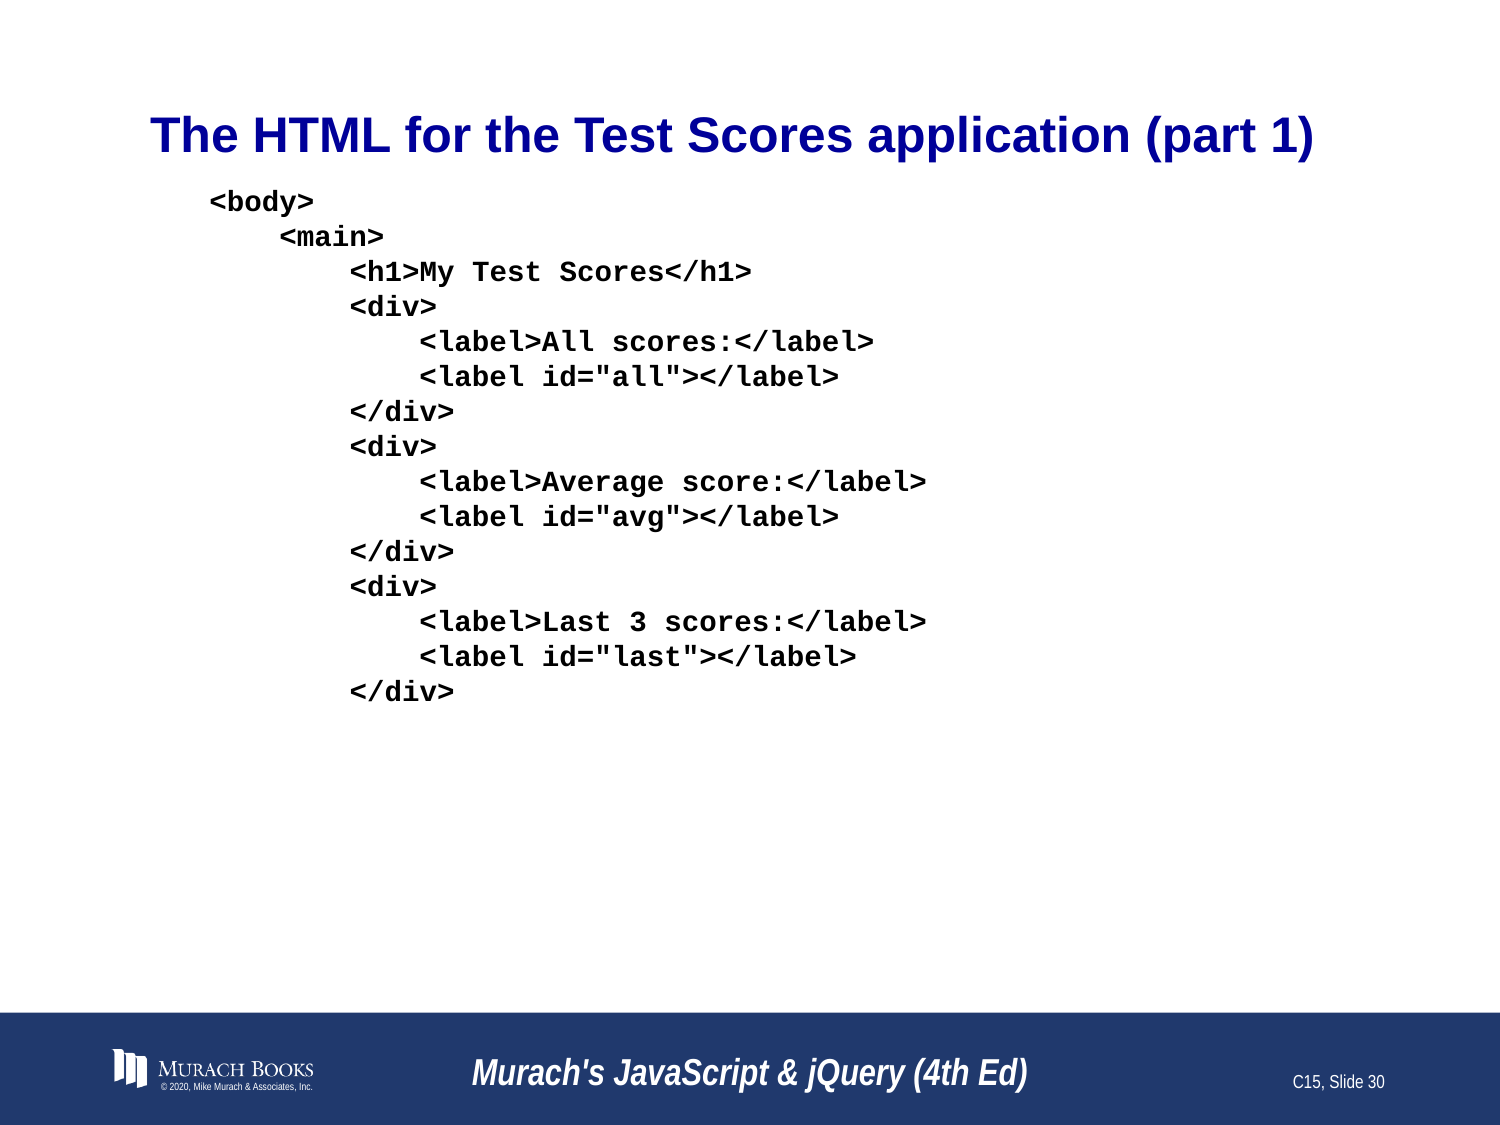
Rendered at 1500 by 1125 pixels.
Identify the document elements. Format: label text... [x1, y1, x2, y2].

footer © 2020, Mike Murach & Associates, Inc. [12, 1025, 463, 1100]
slide_number C15, Slide 30 [1087, 1025, 1400, 1100]
slide_number Murach's JavaScript & jQuery (4th Ed) [463, 1025, 1050, 1100]
title The HTML for the Test Scores application (part 1) [150, 102, 1350, 164]
list <body> <main> <h1>My Test Scores</h1> <div> <label>All scores:</label> <label id="all"></label> </div> <div> <label>Average score:</label> <label id="avg"></label> </div> <div> <label>Last 3 scores:</label> <label id="last"></label> </div> [137, 174, 1350, 975]
